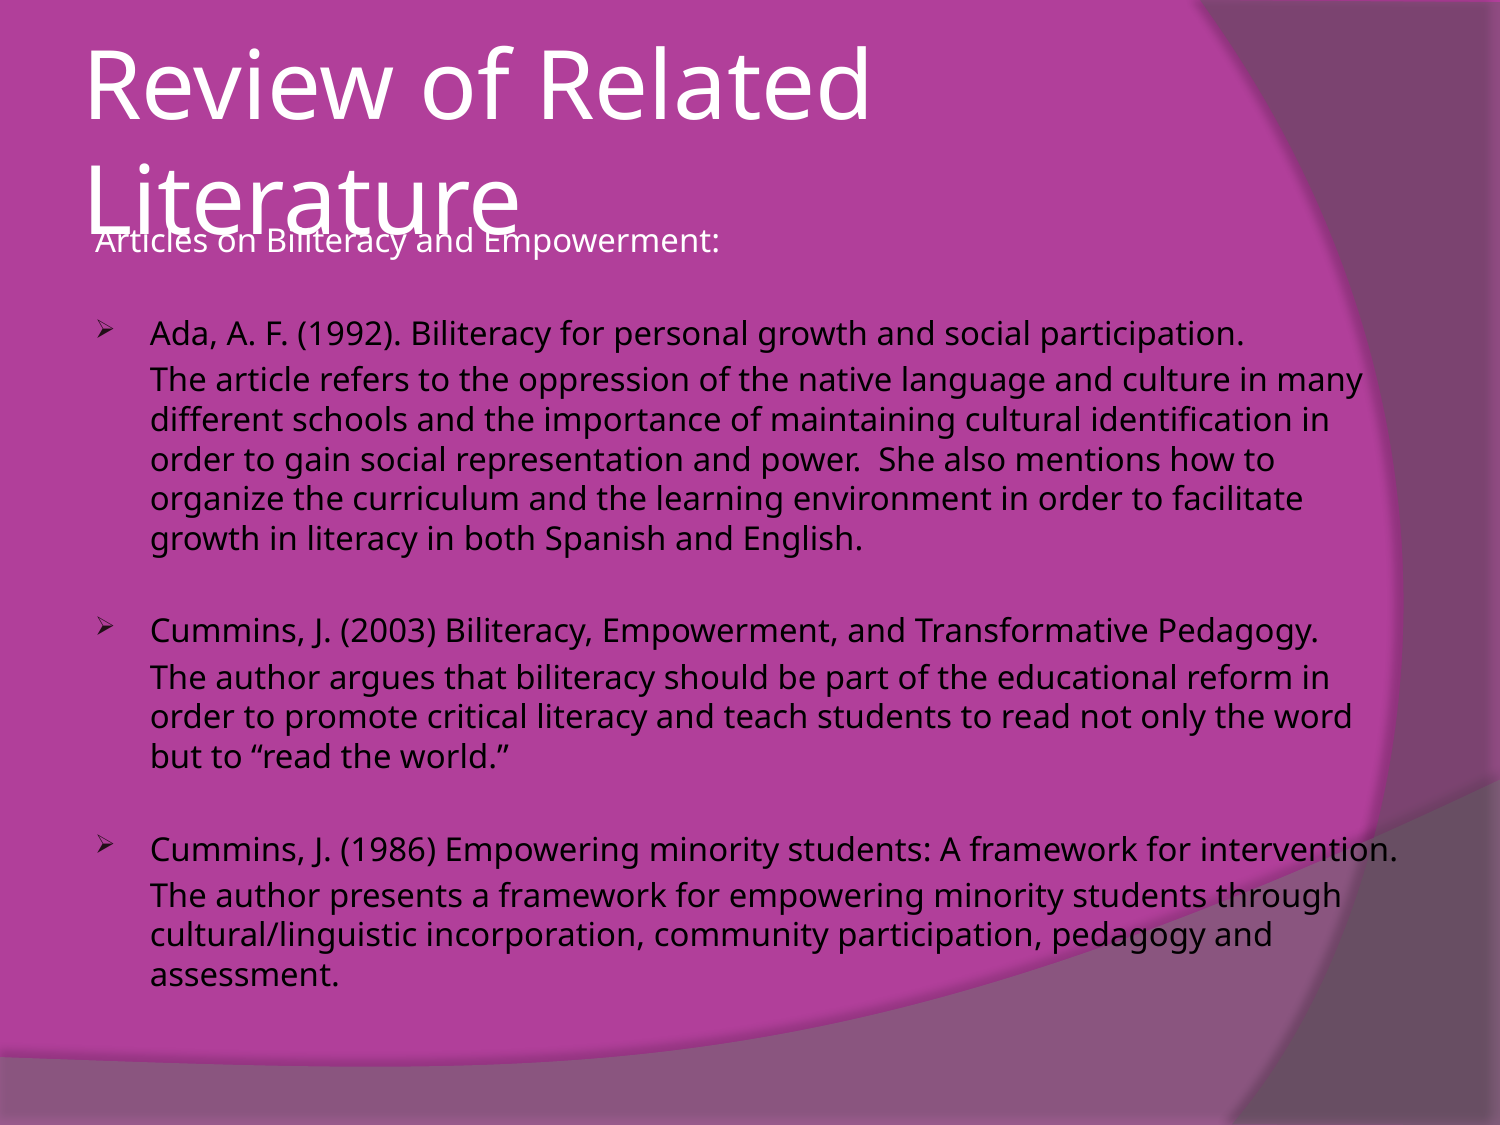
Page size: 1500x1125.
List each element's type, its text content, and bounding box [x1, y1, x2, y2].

title Review of Related Literature [75, 45, 1300, 212]
list Articles on Biliteracy and Empowerment: Ada, A. F. (1992). Biliteracy for personal growth and social participation. The article refers to the oppression of the native language and culture in many different schools and the importance of maintaining cultural identification in order to gain social representation and power. She also mentions how to organize the curriculum and the learning environment in order to facilitate growth in literacy in both Spanish and English. Cummins, J. (2003) Biliteracy, Empowerment, and Transformative Pedagogy. The author argues that biliteracy should be part of the educational reform in order to promote critical literacy and teach students to read not only the word but to “read the world.” Cummins, J. (1986) Empowering minority students: A framework for intervention. The author presents a framework for empowering minority students through cultural/linguistic incorporation, community participation, pedagogy and assessment. [75, 212, 1425, 1038]
